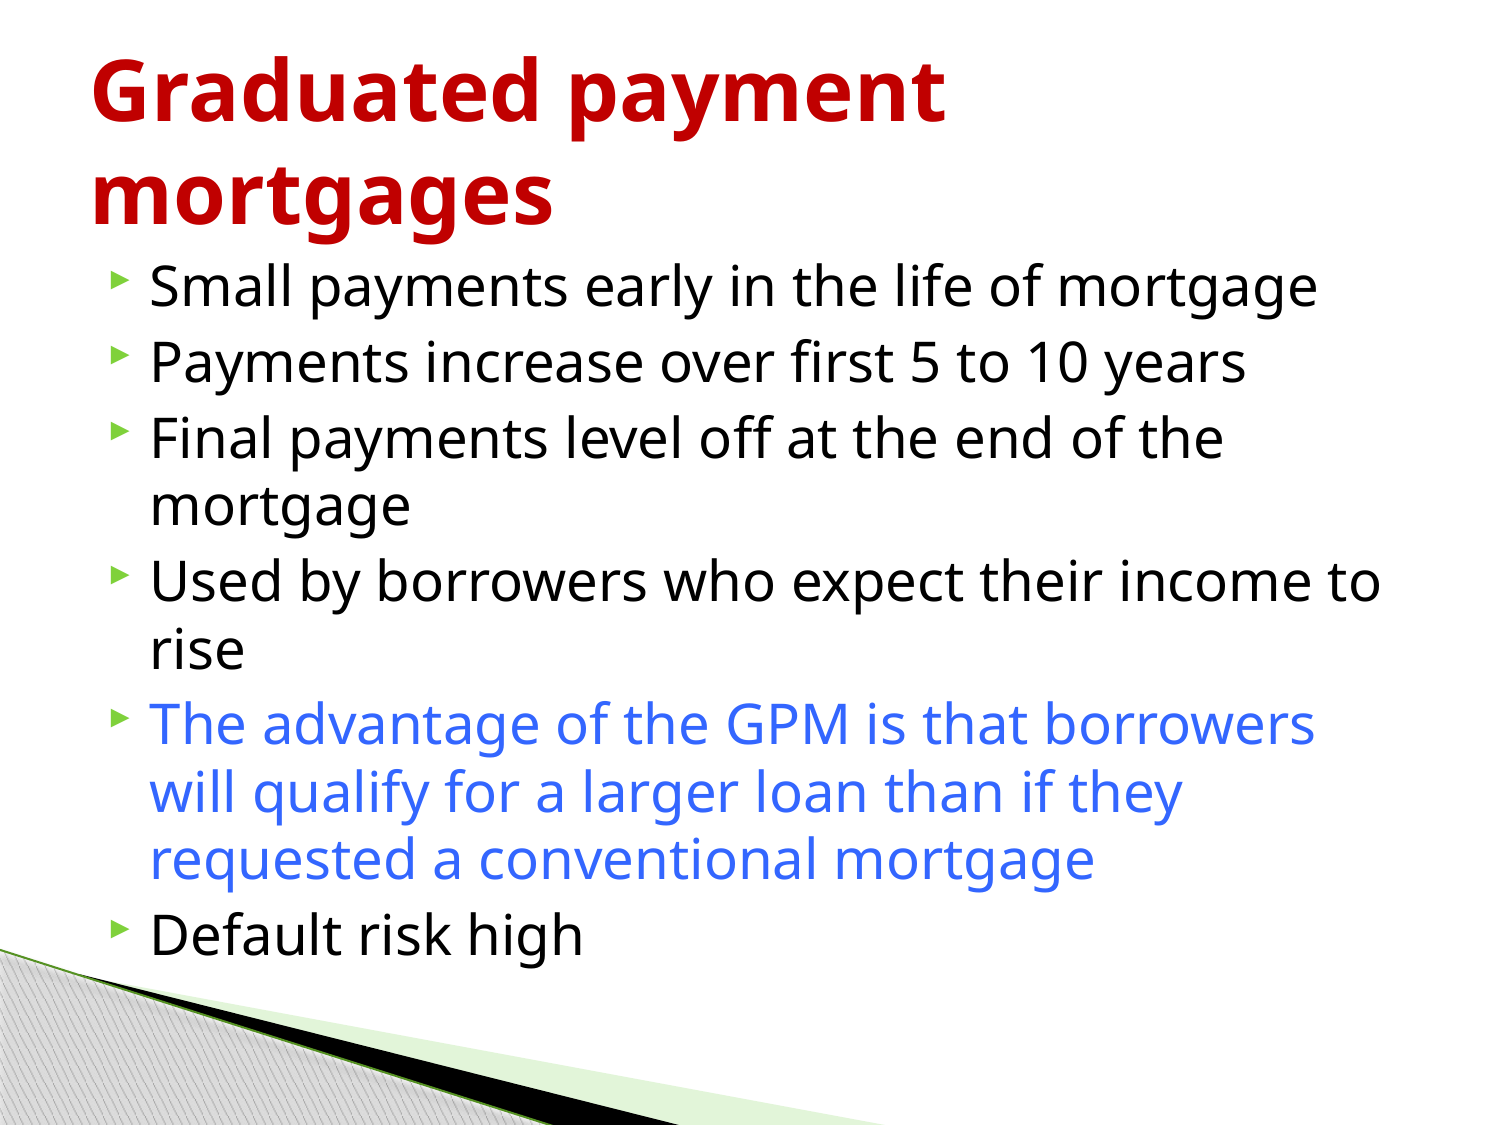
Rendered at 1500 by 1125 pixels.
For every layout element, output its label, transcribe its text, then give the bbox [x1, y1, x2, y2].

title Graduated payment mortgages [75, 45, 1425, 233]
list Small payments early in the life of mortgage Payments increase over first 5 to 10 years Final payments level off at the end of the mortgage Used by borrowers who expect their income to rise The advantage of the GPM is that borrowers will qualify for a larger loan than if they requested a conventional mortgage Default risk high [75, 243, 1425, 986]
